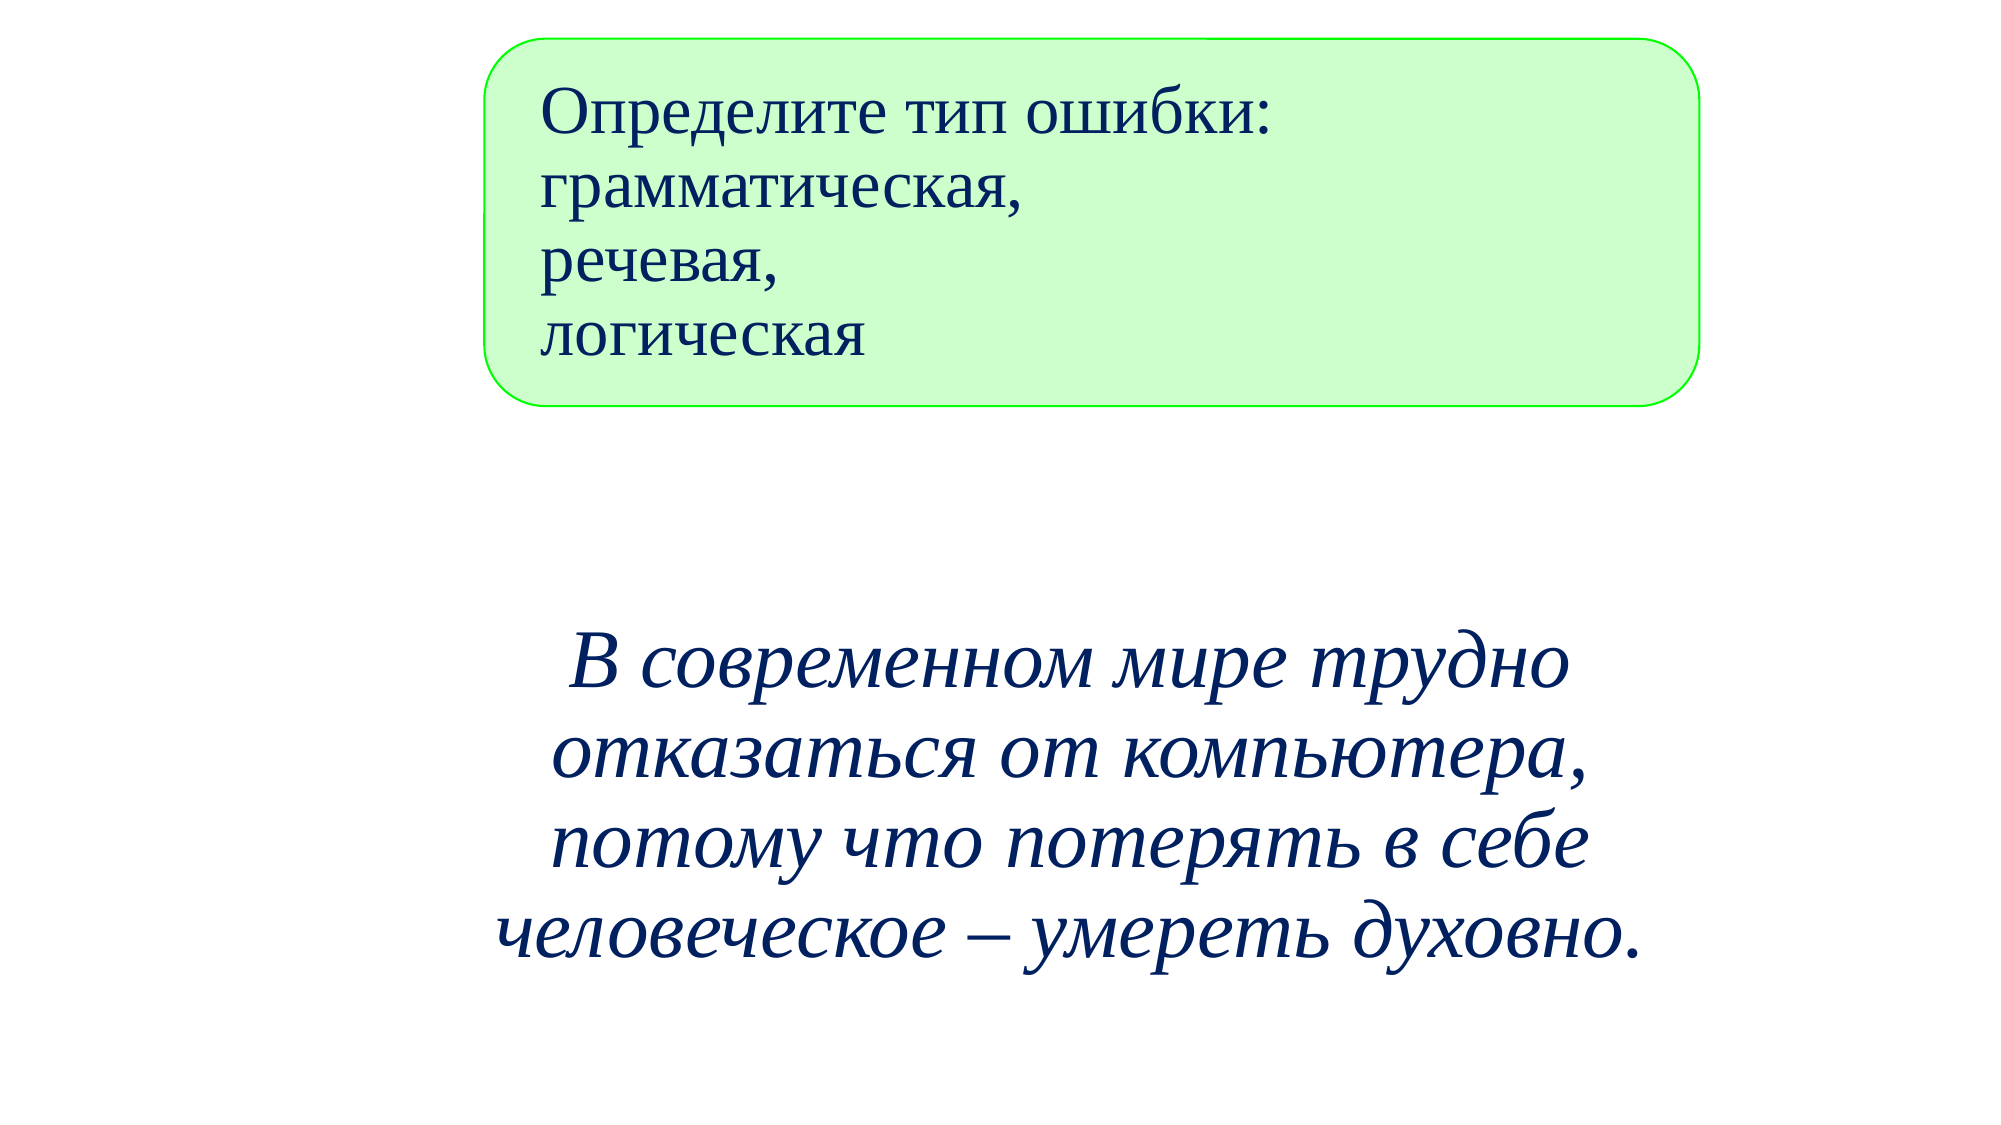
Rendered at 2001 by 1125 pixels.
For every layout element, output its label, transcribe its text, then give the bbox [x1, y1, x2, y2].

subtitle В современном мире трудно отказаться от компьютера, потому что потерять в себе человеческое – умереть духовно. [460, 461, 1676, 1125]
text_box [484, 35, 1700, 410]
